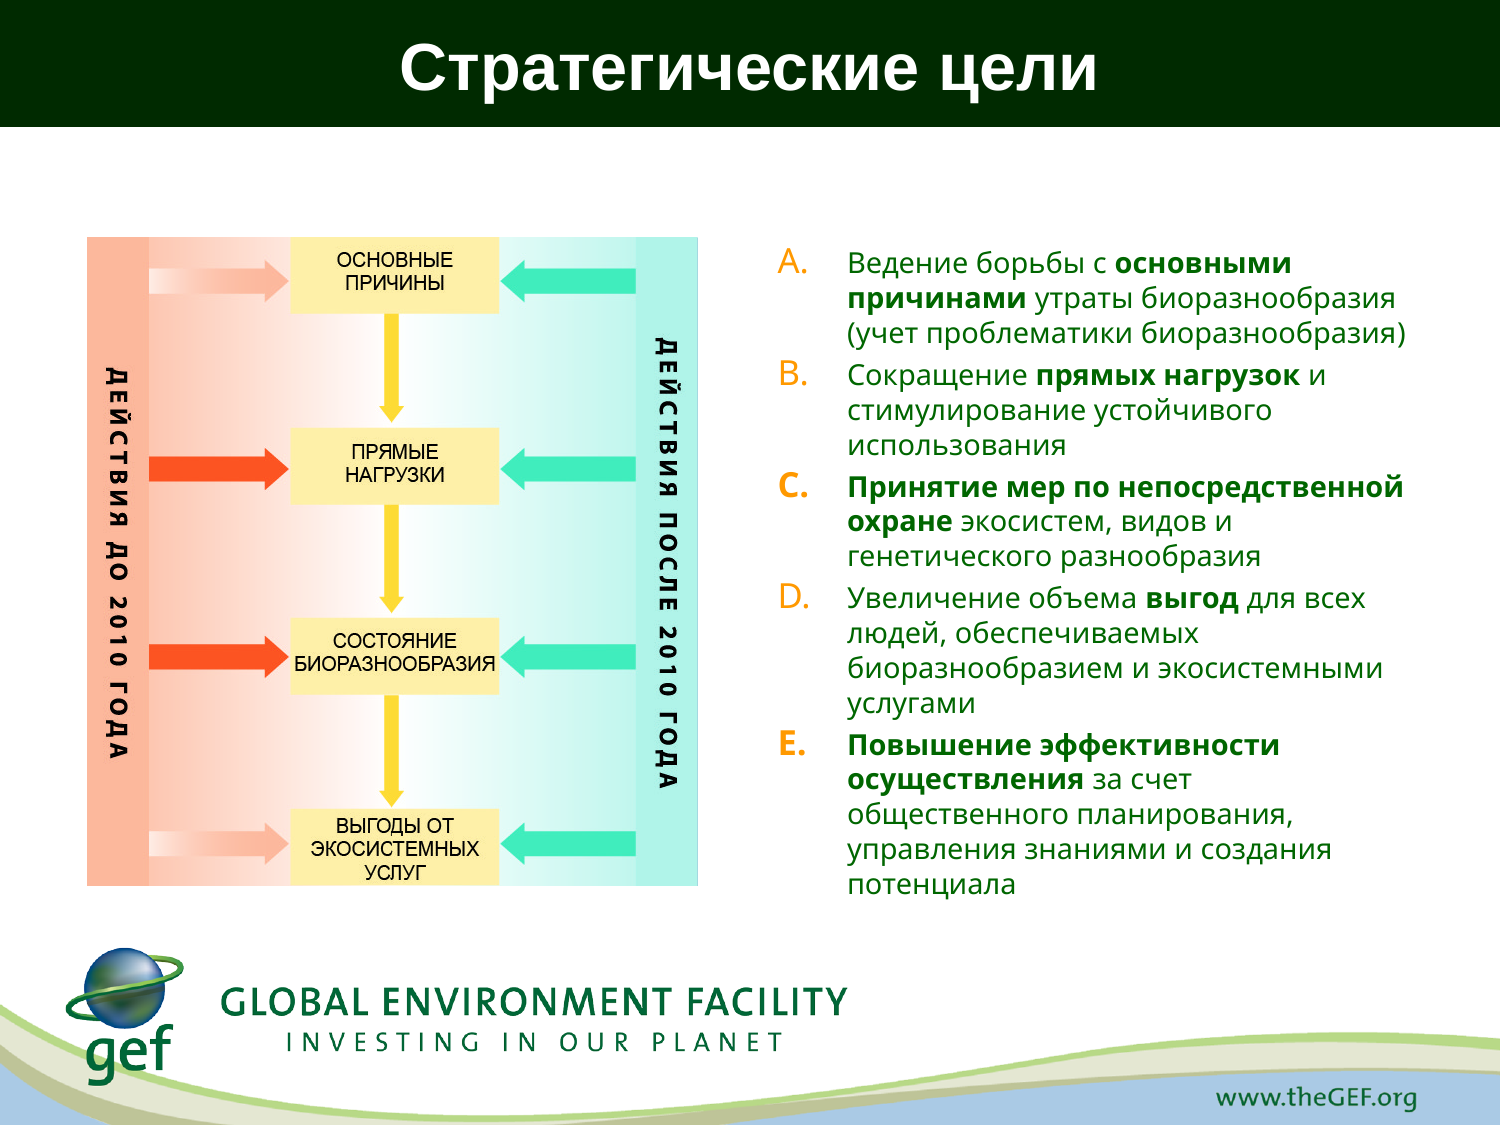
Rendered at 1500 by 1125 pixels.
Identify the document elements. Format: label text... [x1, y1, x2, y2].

list Ведение борьбы с основными причинами утраты биоразнообразия (учет проблематики биоразнообразия) Сокращение прямых нагрузок и стимулирование устойчивого использования Принятие мер по непосредственной охране экосистем, видов и генетического разнообразия Увеличение объема выгод для всех людей, обеспечиваемых биоразнообразием и экосистемными услугами Повышение эффективности осуществления за счет общественного планирования, управления знаниями и создания потенциала [762, 237, 1426, 951]
picture [0, 920, 1500, 1125]
picture [87, 237, 698, 886]
text_box Стратегические цели [0, 0, 1500, 127]
